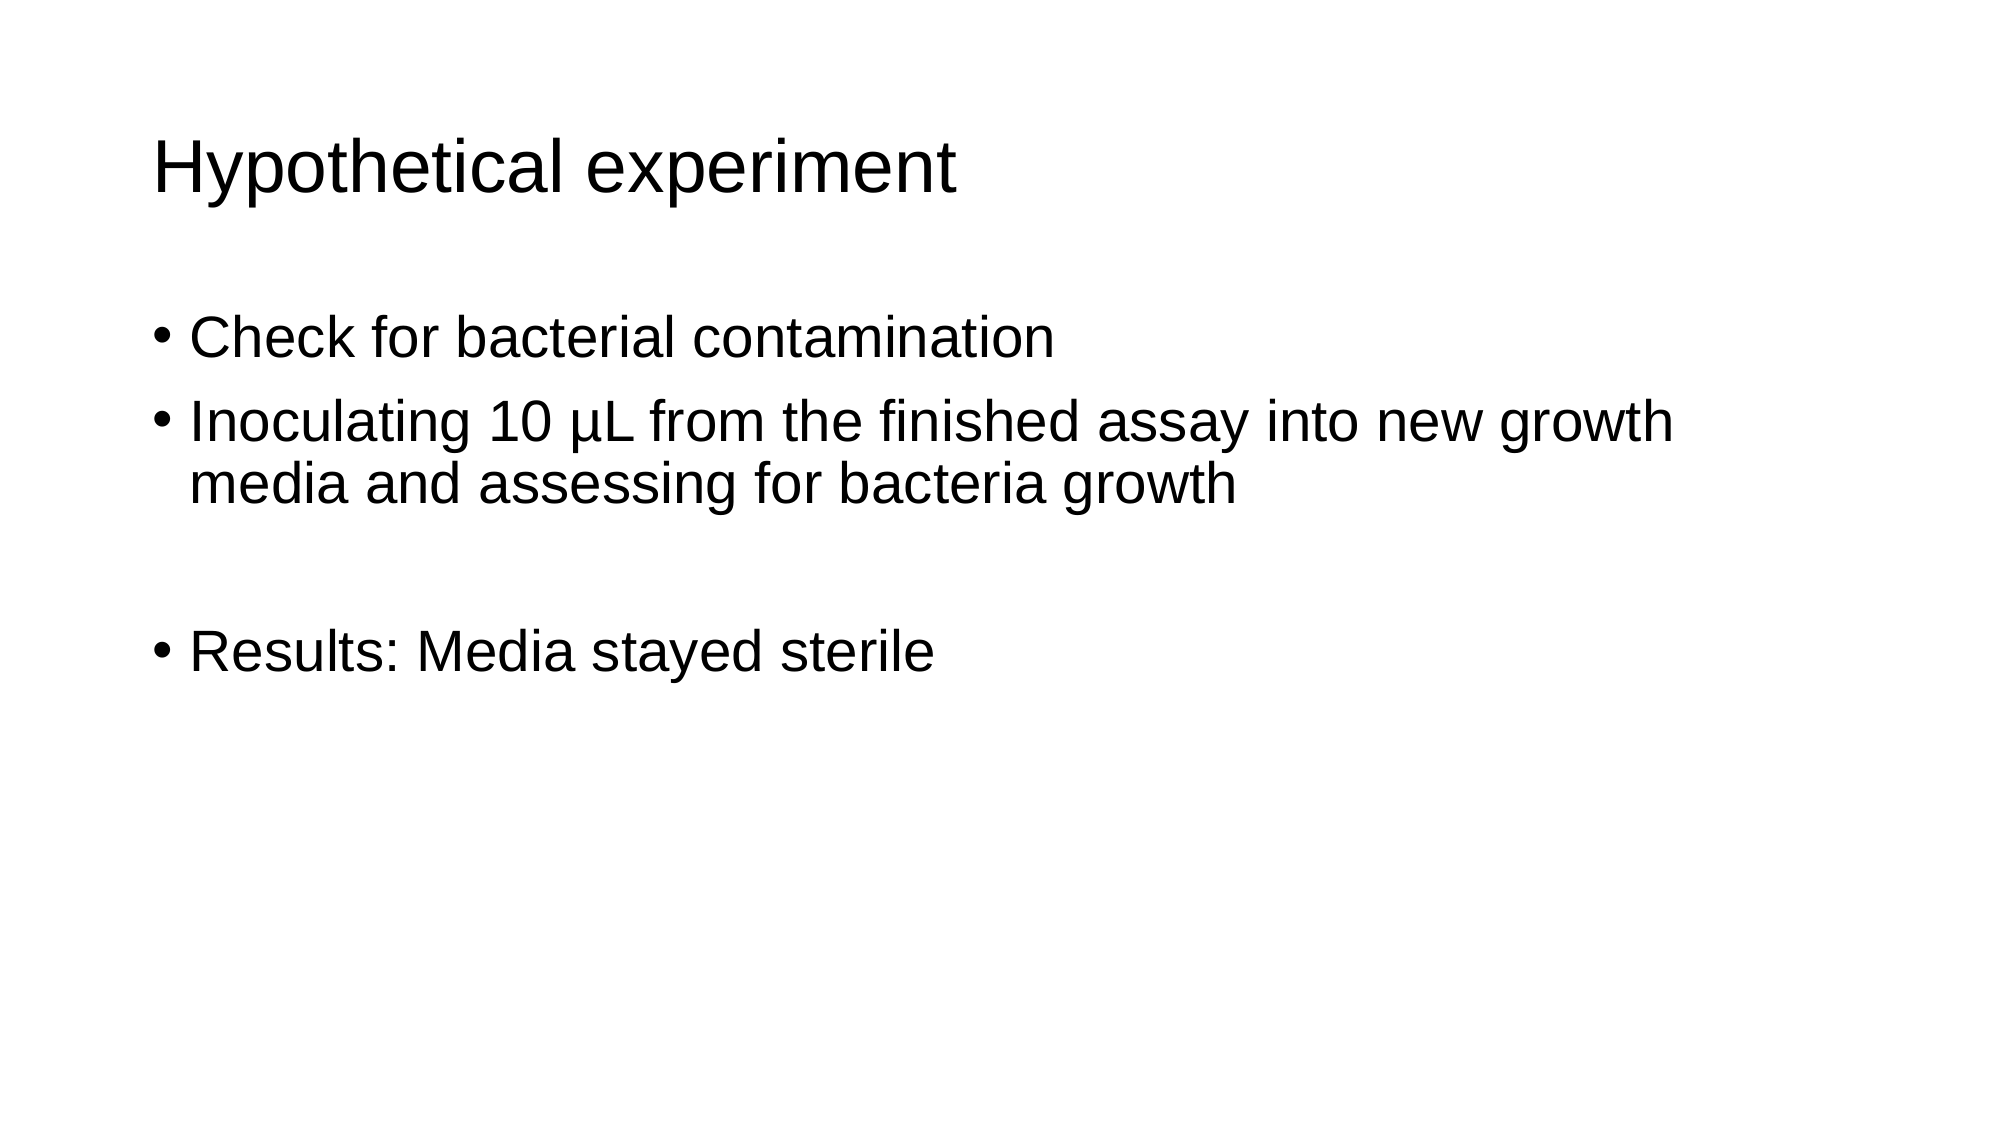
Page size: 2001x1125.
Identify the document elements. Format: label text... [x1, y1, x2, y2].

title Hypothetical experiment [137, 59, 1863, 278]
list Check for bacterial contamination Inoculating 10 µL from the finished assay into new growth media and assessing for bacteria growth Results: Media stayed sterile [137, 299, 1863, 1014]
